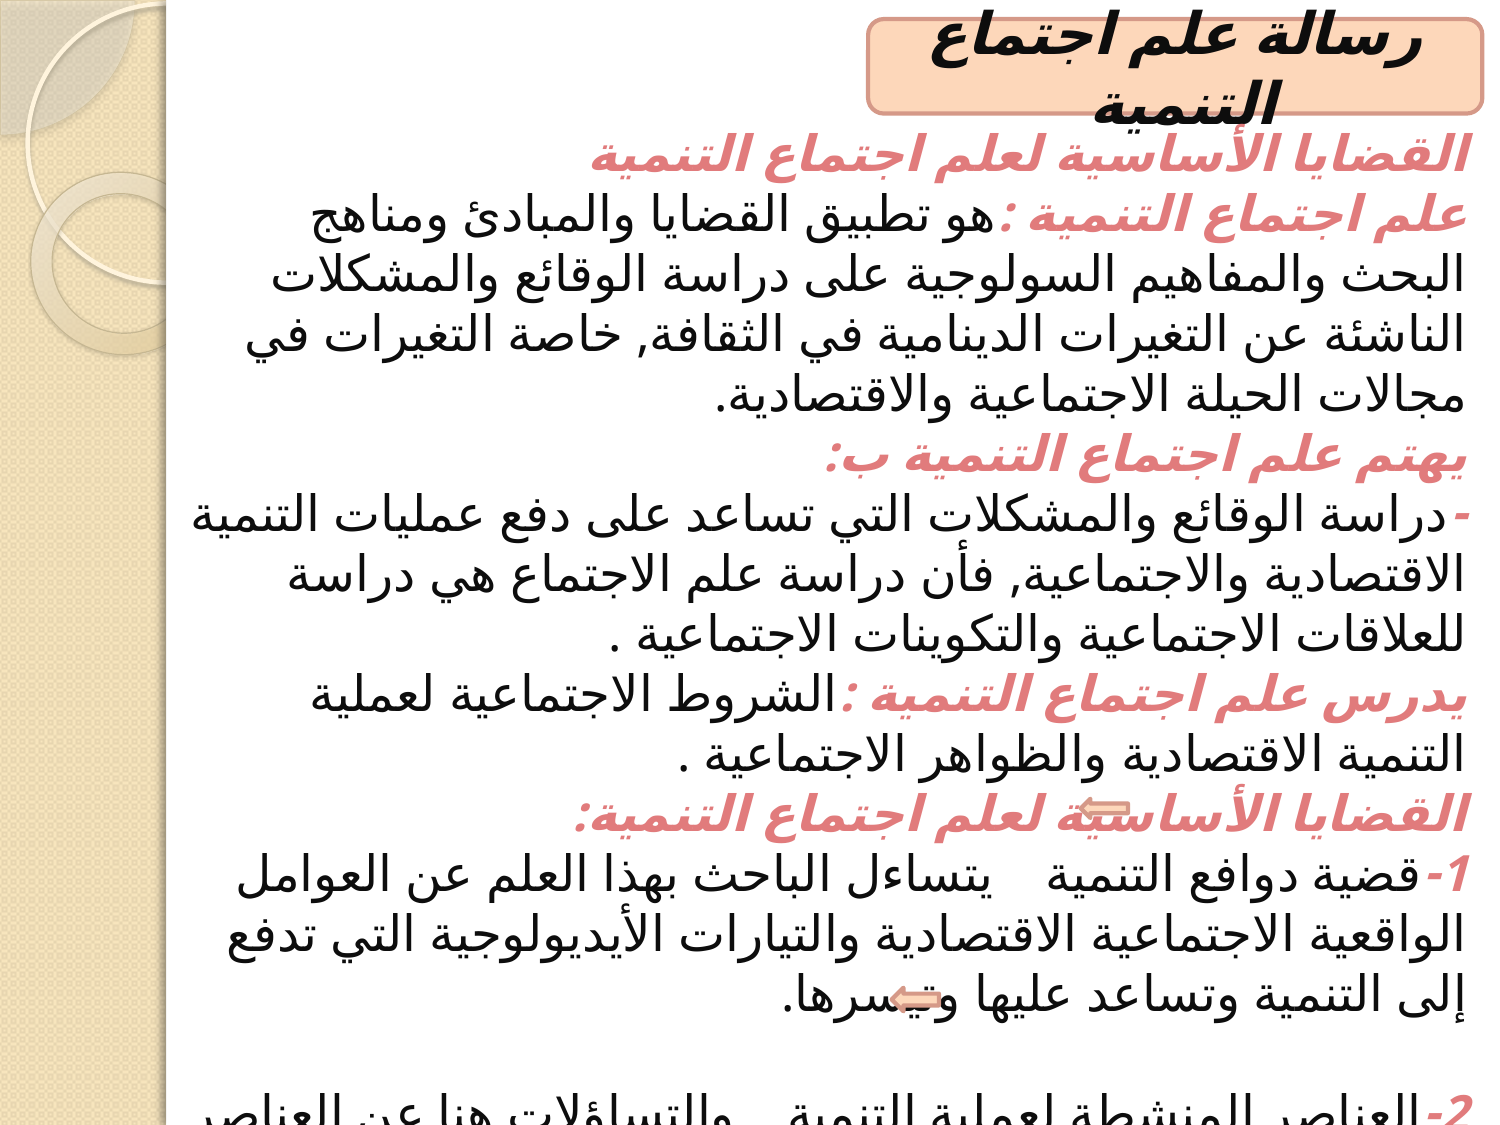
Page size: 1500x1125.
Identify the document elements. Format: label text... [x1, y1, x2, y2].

text_box [889, 985, 942, 1014]
text_box القضايا الأساسية لعلم اجتماع التنمية علم اجتماع التنمية :هو تطبيق القضايا والمبادئ ومناهج البحث والمفاهيم السولوجية على دراسة الوقائع والمشكلات الناشئة عن التغيرات الدينامية في الثقافة, خاصة التغيرات في مجالات الحيلة الاجتماعية والاقتصادية. يهتم علم اجتماع التنمية ب: -دراسة الوقائع والمشكلات التي تساعد على دفع عمليات التنمية الاقتصادية والاجتماعية, فأن دراسة علم الاجتماع هي دراسة للعلاقات الاجتماعية والتكوينات الاجتماعية . يدرس علم اجتماع التنمية :الشروط الاجتماعية لعملية التنمية الاقتصادية والظواهر الاجتماعية . القضايا الأساسية لعلم اجتماع التنمية: 1-قضية دوافع التنمية يتساءل الباحث بهذا العلم عن العوامل الواقعية الاجتماعية الاقتصادية والتيارات الأيديولوجية التي تدفع إلى التنمية وتساعد عليها وتيسرها. 2-العناصر المنشطة لعملية التنمية والتساؤلات هنا عن العناصر الاجتماعية جماعات أو هيئات أو طبقات التي تحرك المجتمع وتدفعه إلى التنمية . غلى غ [159, 113, 1483, 1125]
text_box [1078, 796, 1131, 820]
text_box رسالة علم اجتماع التنمية [865, 16, 1485, 113]
